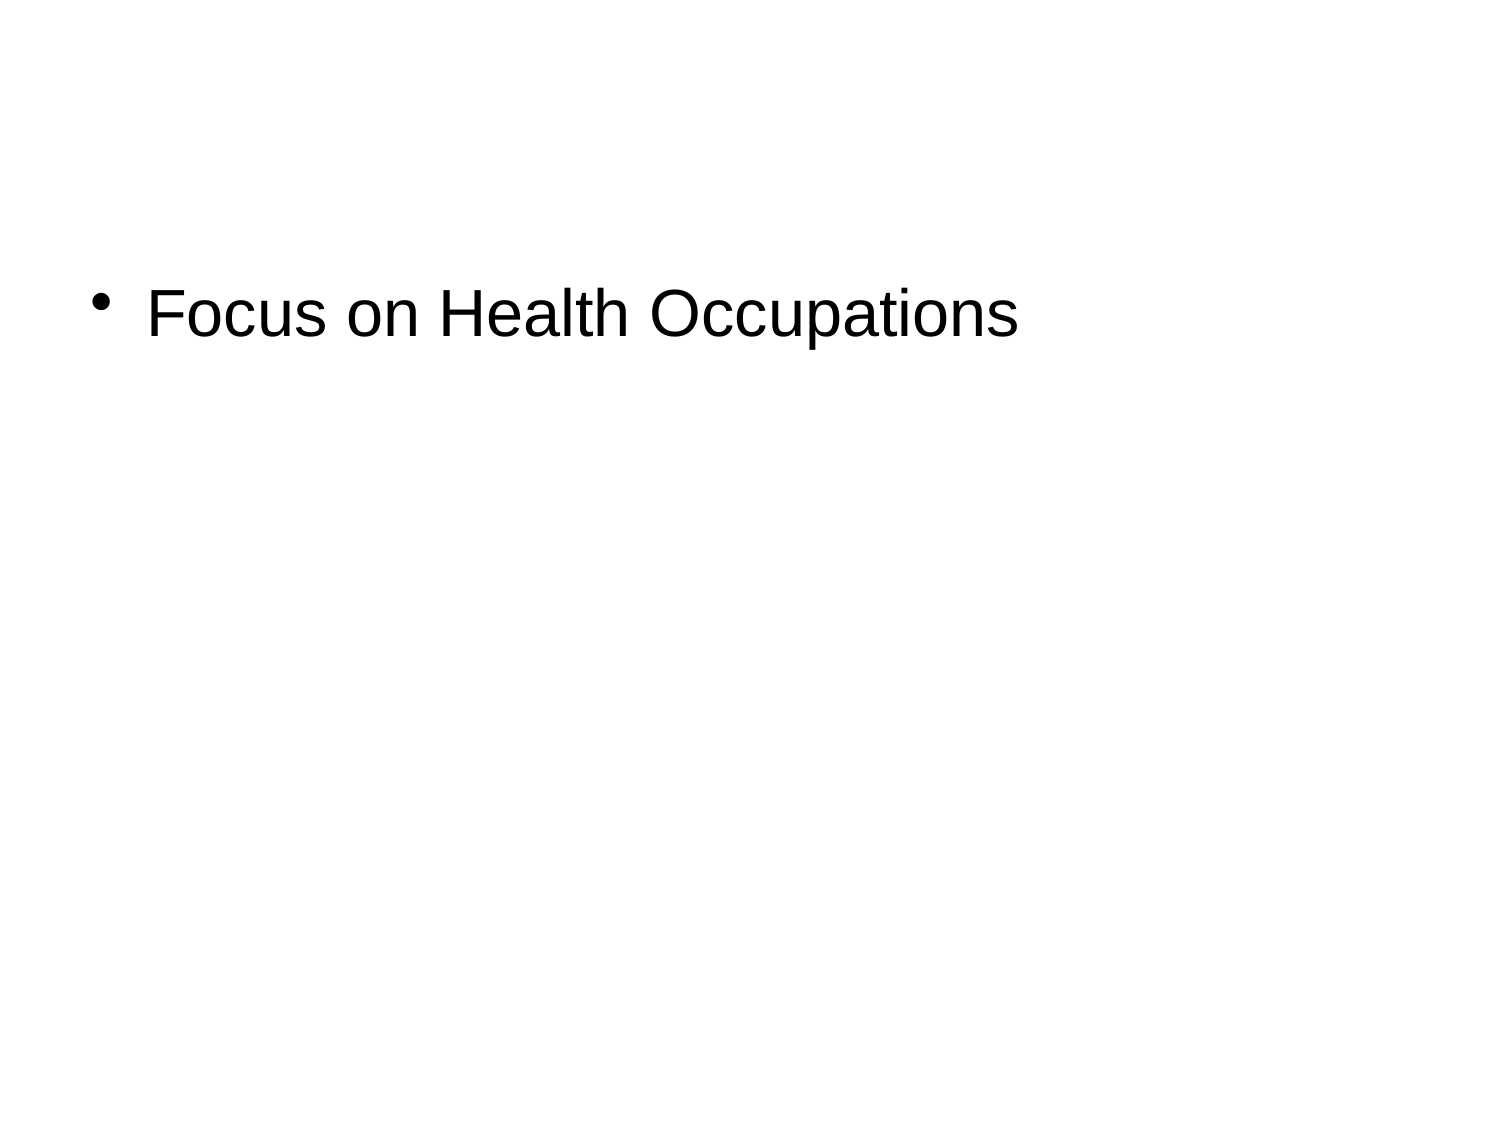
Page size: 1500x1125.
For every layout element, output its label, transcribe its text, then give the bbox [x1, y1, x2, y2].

list Focus on Health Occupations [74, 262, 1426, 1006]
